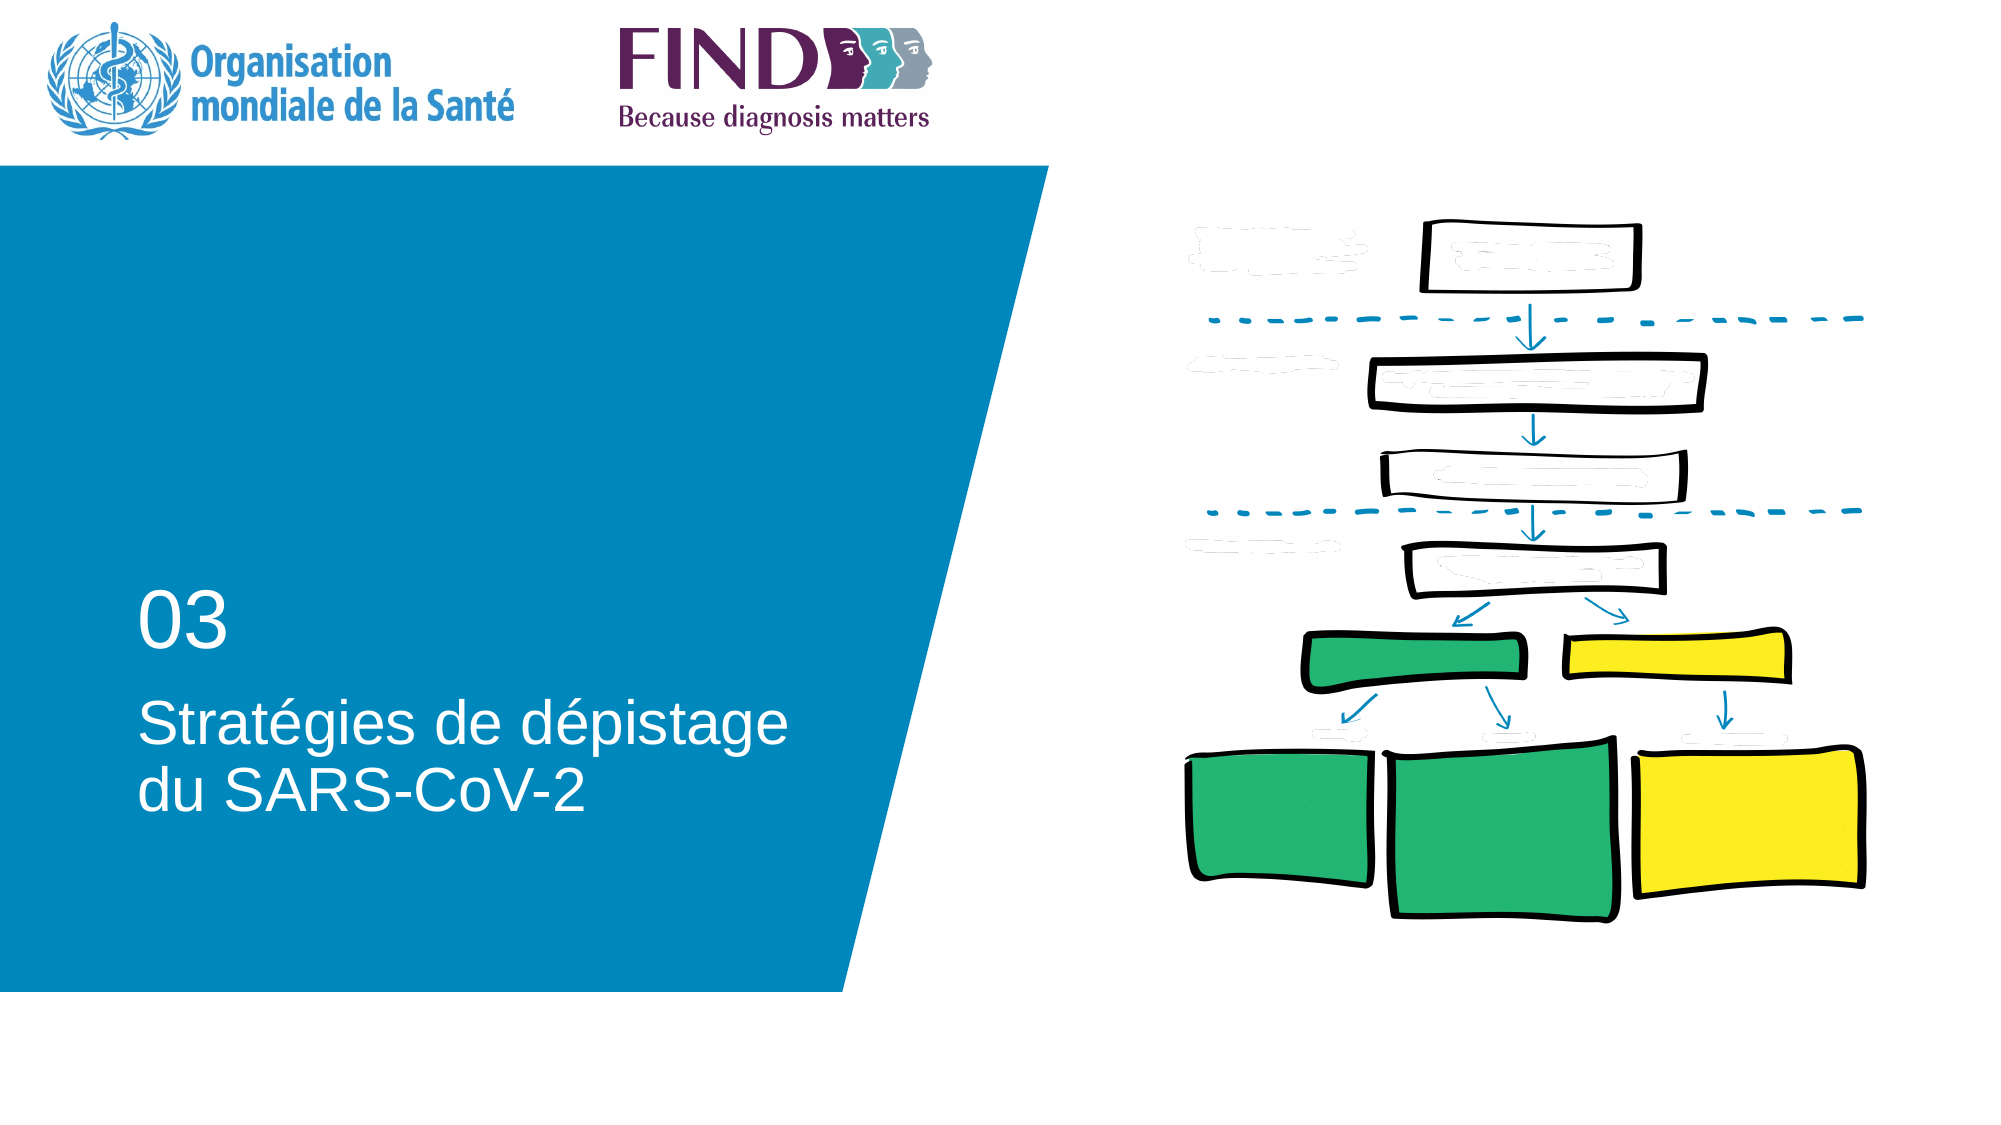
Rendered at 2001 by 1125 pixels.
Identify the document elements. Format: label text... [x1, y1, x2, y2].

picture [1156, 199, 1916, 959]
picture [618, 26, 934, 137]
title 03 [137, 184, 891, 667]
subtitle Stratégies de dépistage du SARS-CoV-2 [137, 691, 793, 863]
picture [47, 22, 514, 140]
